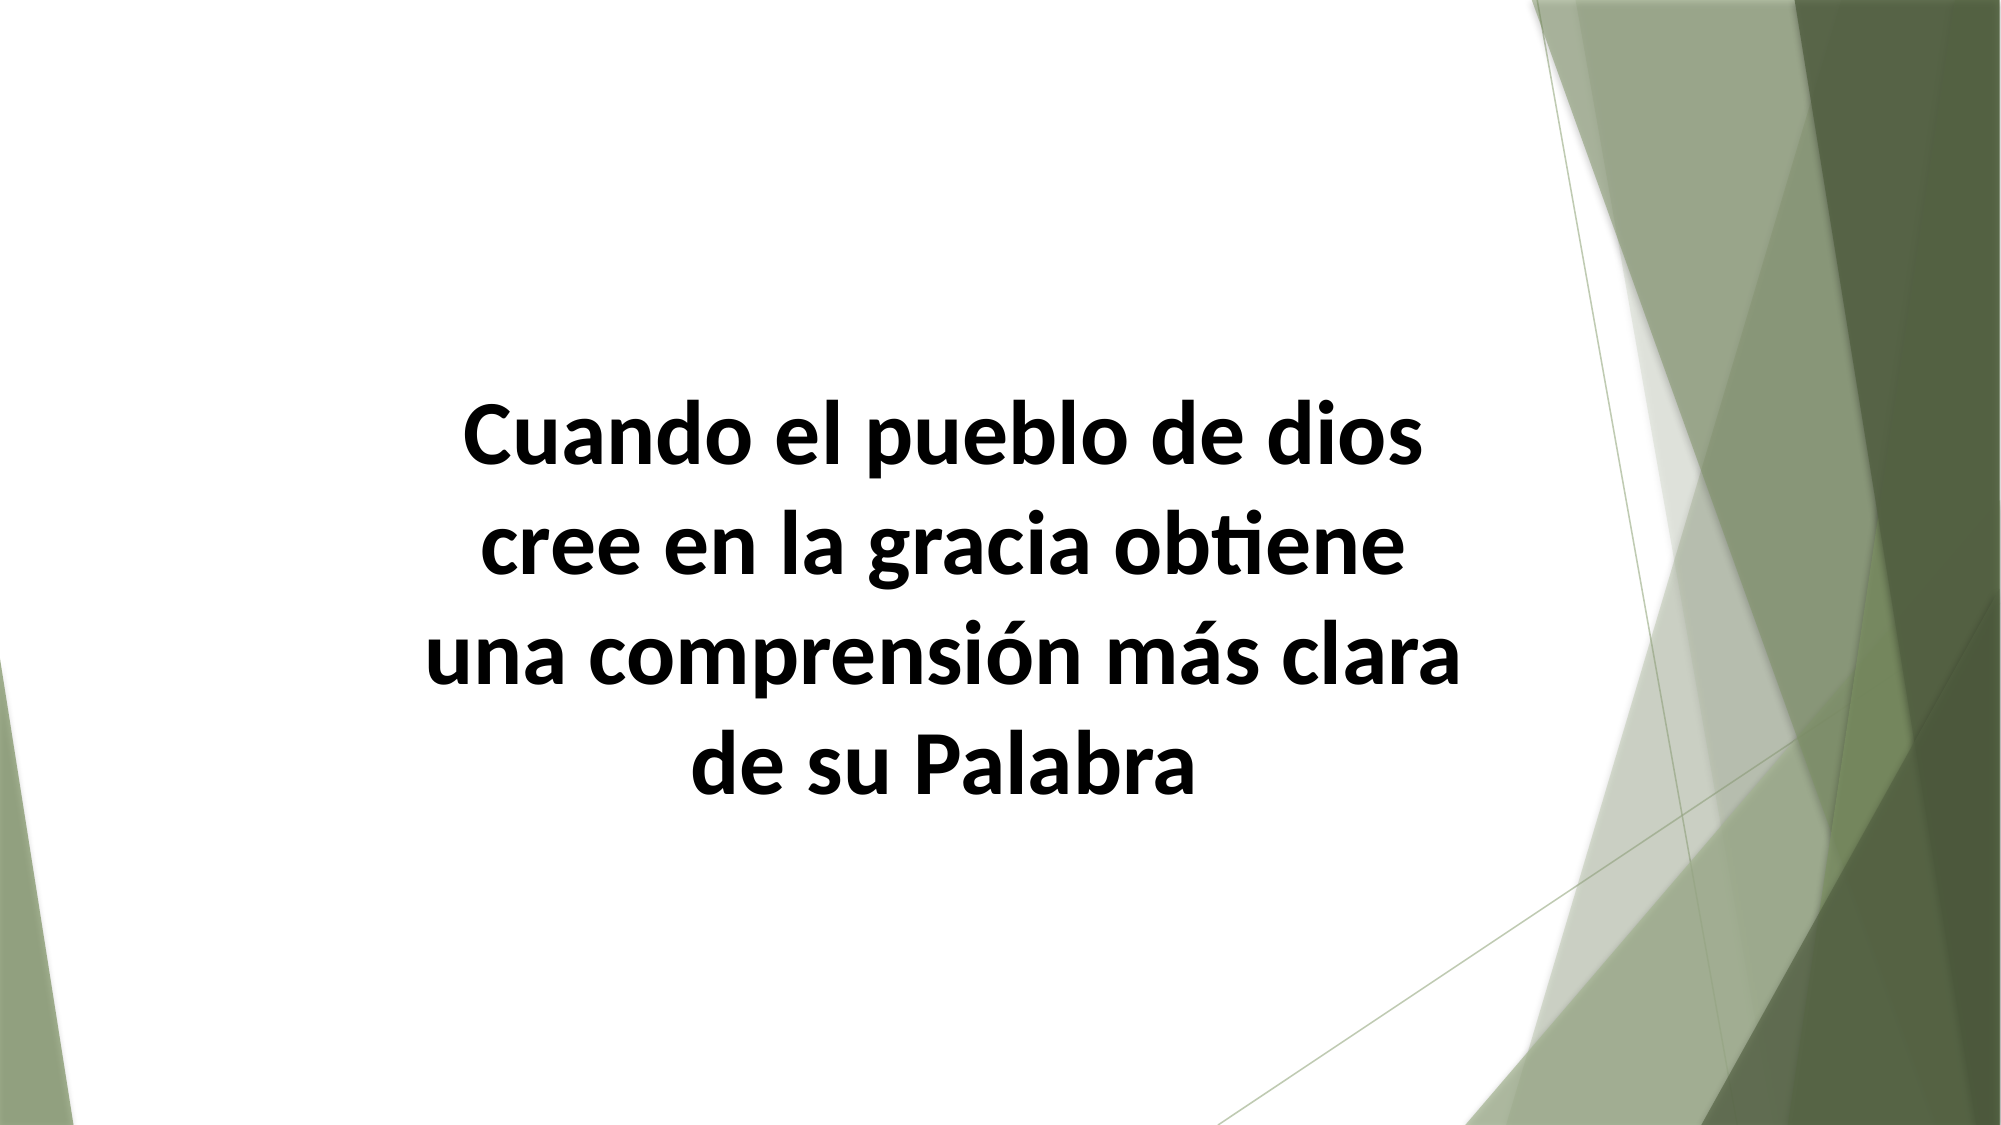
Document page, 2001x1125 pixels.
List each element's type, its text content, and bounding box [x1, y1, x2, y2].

text_box Cuando el pueblo de dios cree en la gracia obtiene una comprensión más clara de su Palabra [395, 365, 1494, 821]
